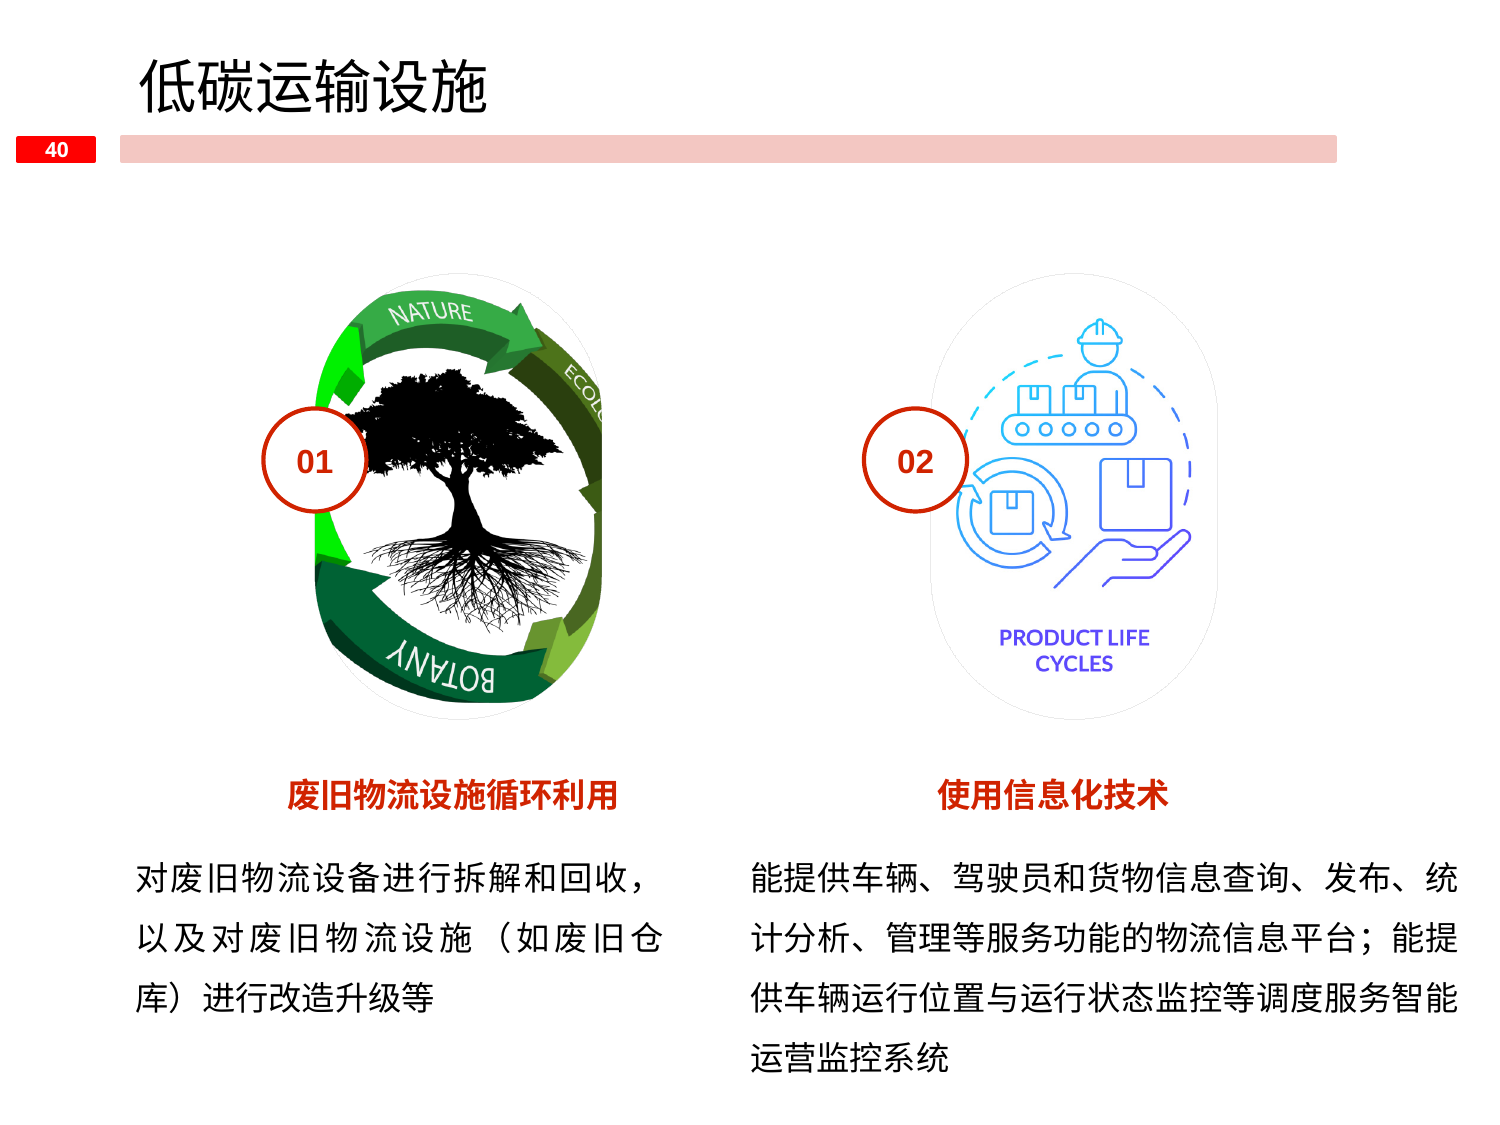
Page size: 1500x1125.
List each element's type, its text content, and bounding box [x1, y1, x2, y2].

picture [314, 273, 602, 720]
text_box [17, 129, 97, 189]
text_box 使用信息化技术 [871, 754, 1237, 834]
text_box 能提供车辆、驾驶员和货物信息查询、发布、统计分析、管理等服务功能的物流信息平台；能提供车辆运行位置与运行状态监控等调度服务智能运营监控系统 [749, 837, 1459, 1000]
text_box 废旧物流设施循环利用 [270, 754, 636, 834]
text_box 01 [261, 406, 309, 514]
text_box 02 [861, 406, 925, 514]
text_box 低碳运输设施 [123, 42, 958, 128]
text_box 对废旧物流设备进行拆解和回收，以及对废旧物流设施（如废旧仓库）进行改造升级等 [135, 837, 664, 1000]
picture [930, 273, 1218, 720]
